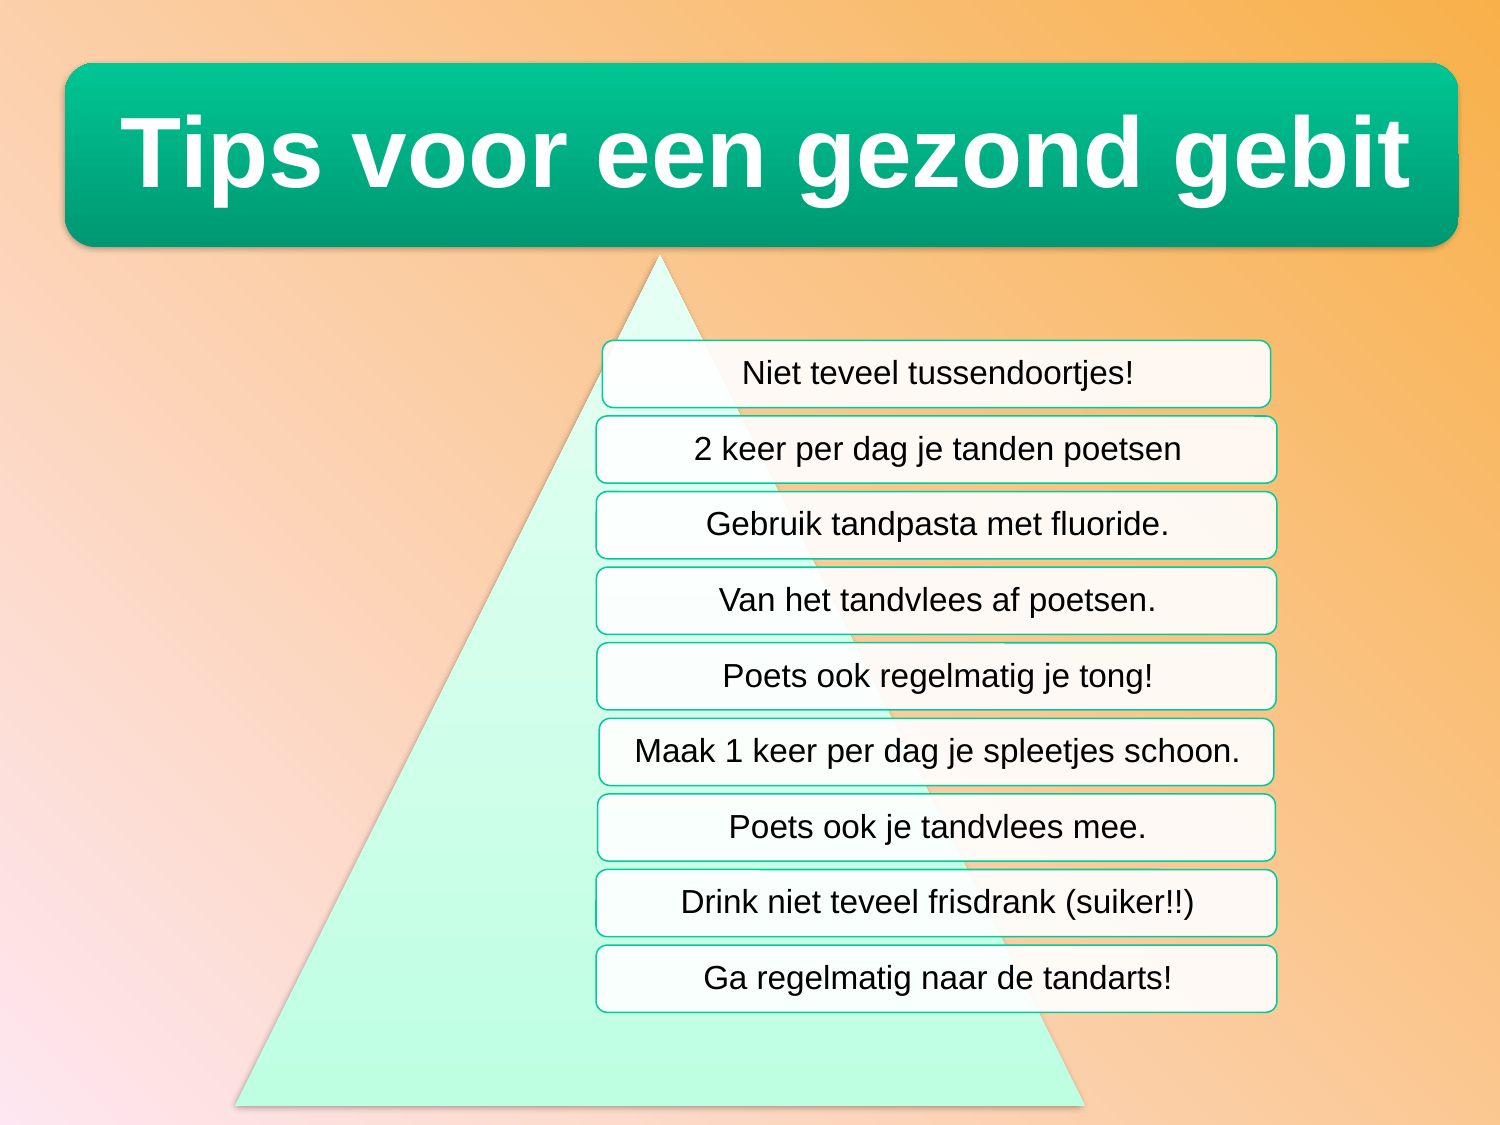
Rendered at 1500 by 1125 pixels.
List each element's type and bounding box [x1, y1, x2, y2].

text_box [41, 255, 1471, 1107]
text_box [64, 42, 1459, 253]
